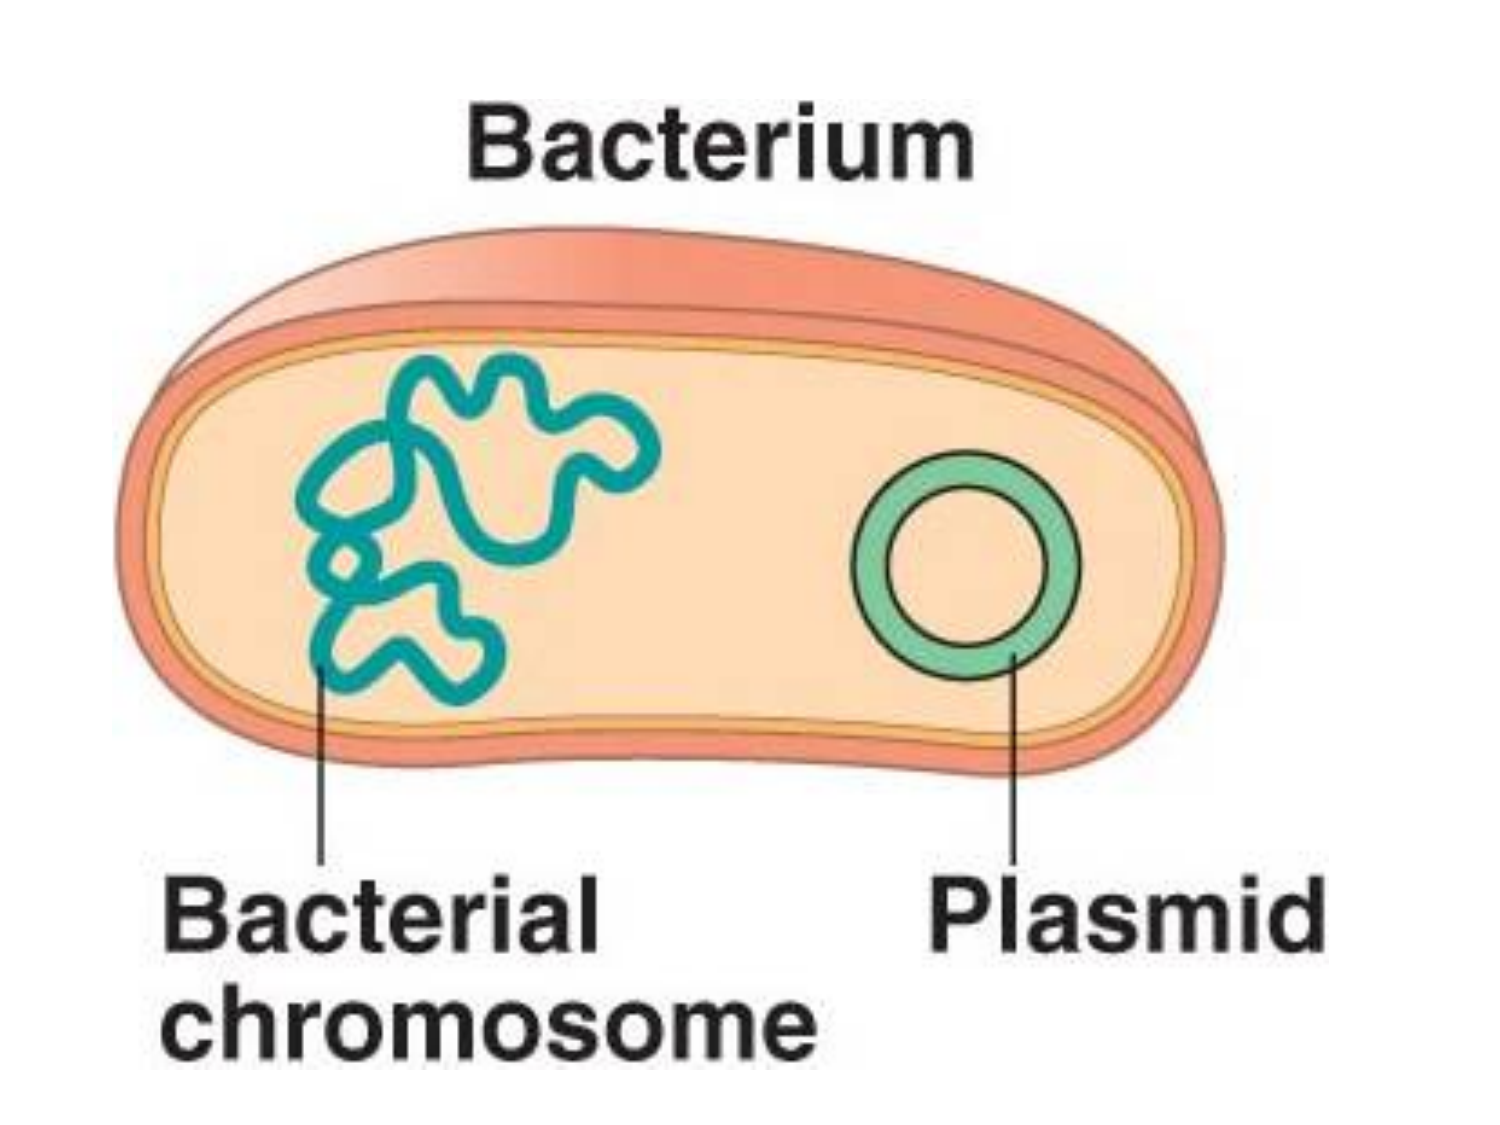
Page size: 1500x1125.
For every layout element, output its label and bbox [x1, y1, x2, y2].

list [112, 99, 1329, 1070]
